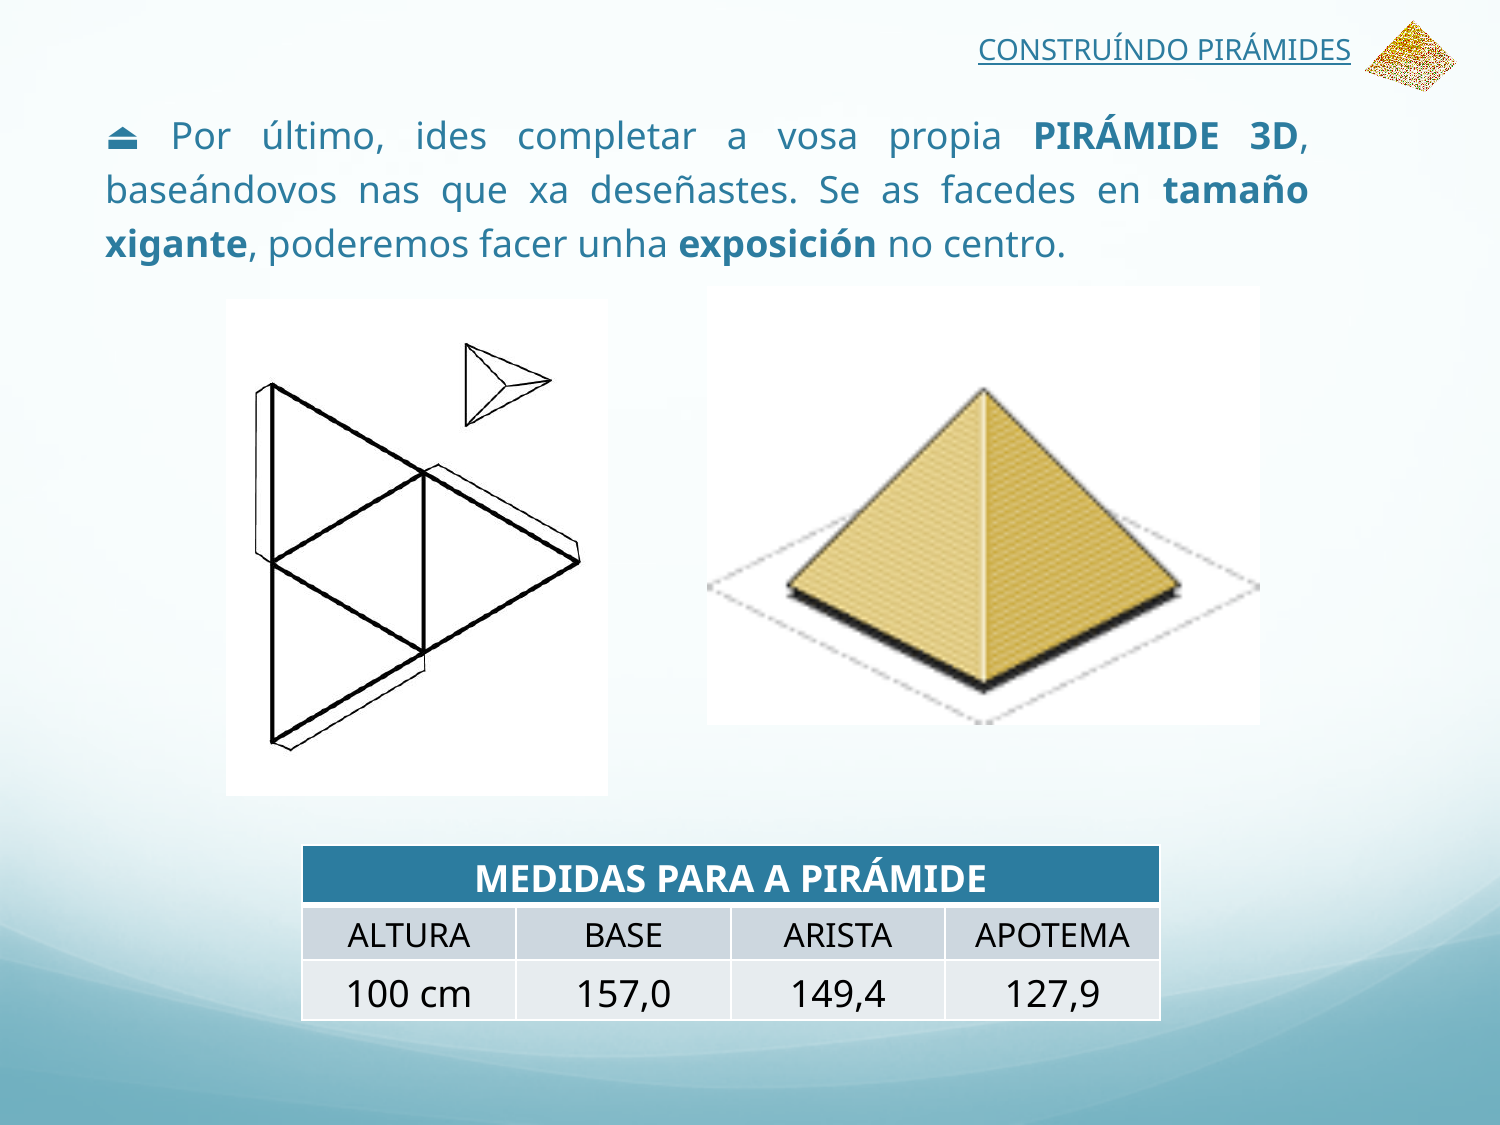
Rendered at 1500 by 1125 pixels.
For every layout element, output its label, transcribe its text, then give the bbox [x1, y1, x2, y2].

table_cell 127,9 [946, 961, 1159, 1019]
picture [707, 285, 1261, 725]
text_box ⏏ Por último, ides completar a vosa propia PIRÁMIDE 3D, baseándovos nas que xa deseñastes. Se as facedes en tamaño xigante, poderemos facer unha exposición no centro. [90, 95, 1325, 287]
table_cell ALTURA [303, 908, 515, 959]
table_cell 157,0 [517, 961, 730, 1019]
table_cell BASE [517, 908, 730, 959]
table_cell 149,4 [732, 961, 944, 1019]
text_box CONSTRUÍNDO PIRÁMIDES [963, 24, 1353, 74]
picture [225, 298, 608, 797]
table_cell ARISTA [732, 908, 944, 959]
table_header MEDIDAS PARA A PIRÁMIDE [303, 846, 1159, 902]
table_cell APOTEMA [946, 908, 1159, 959]
picture [1360, 17, 1463, 97]
table_cell 100 cm [303, 961, 515, 1019]
